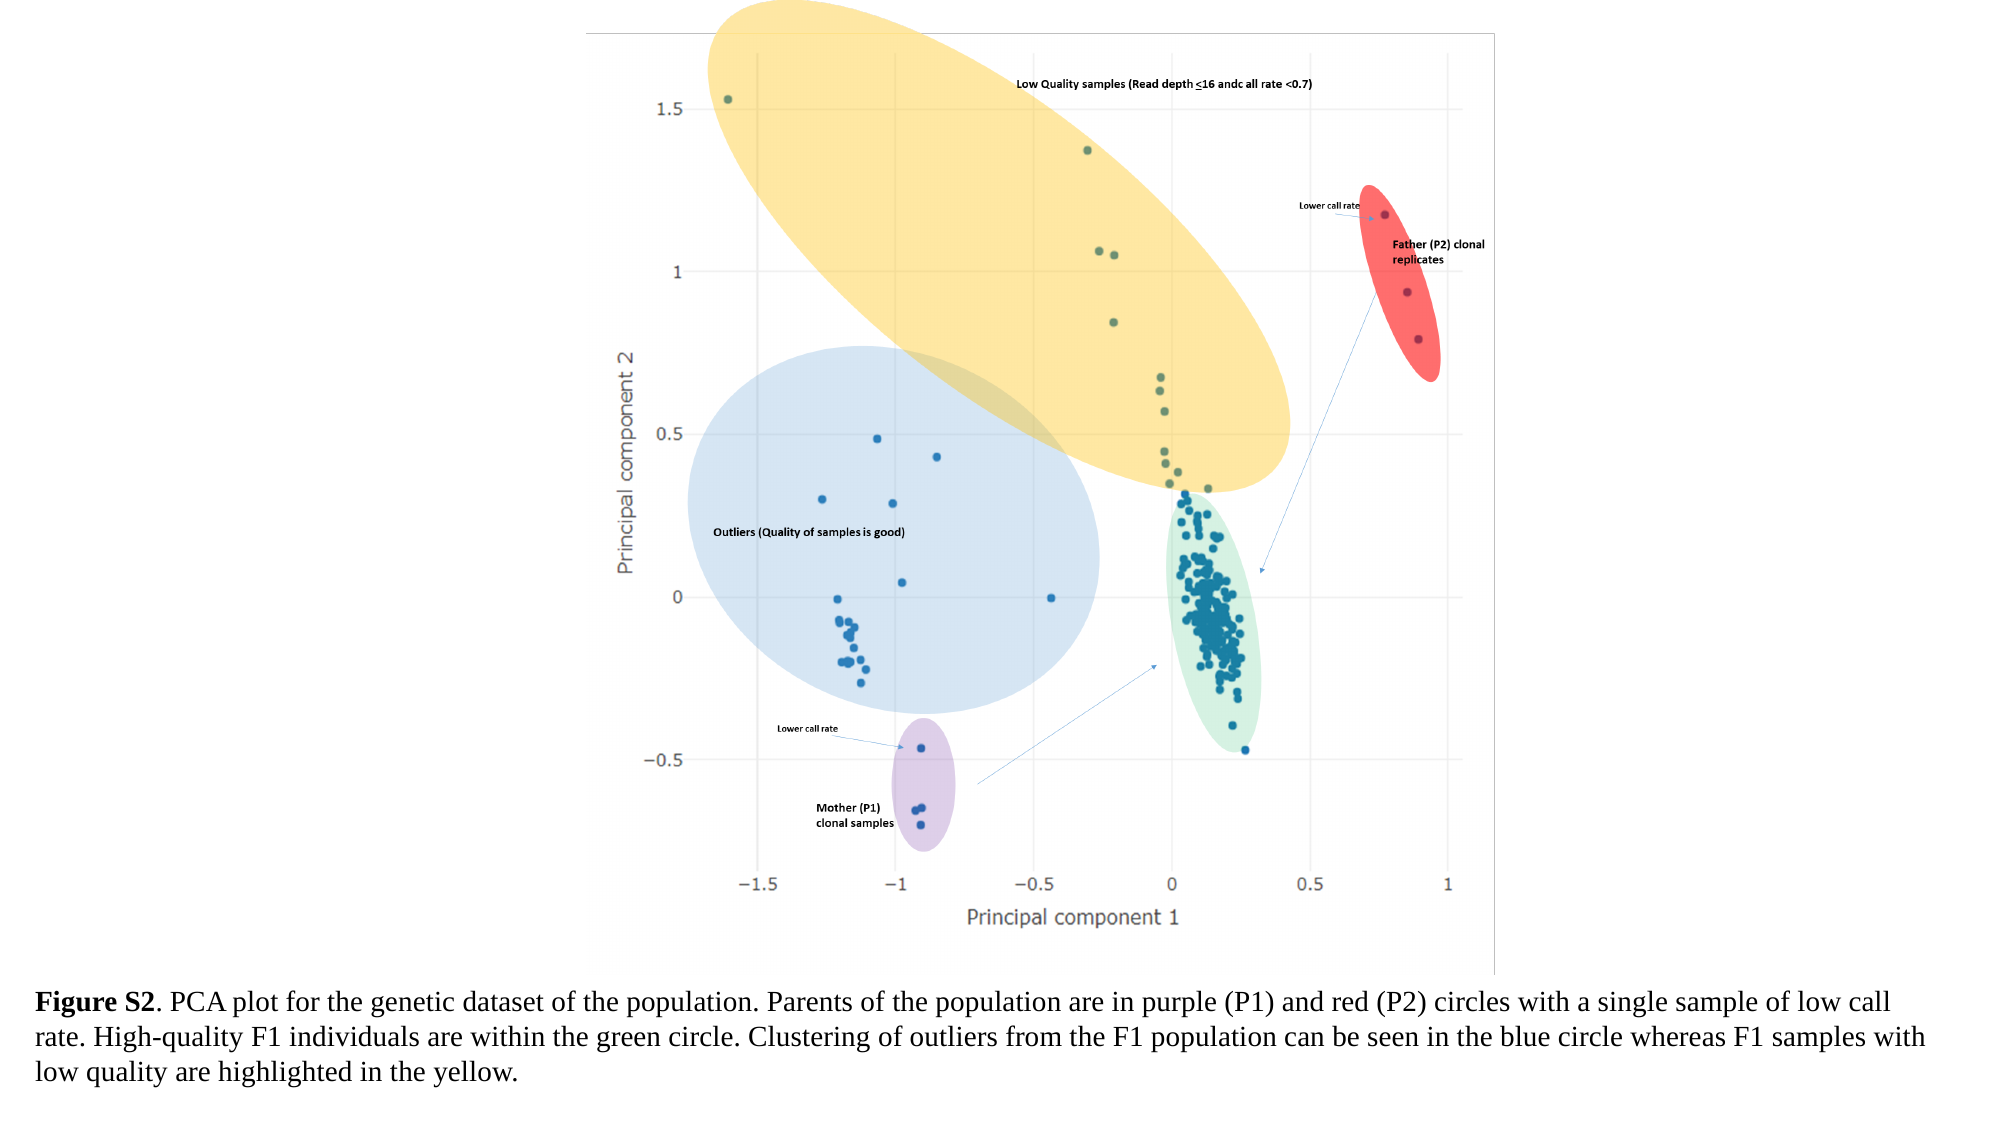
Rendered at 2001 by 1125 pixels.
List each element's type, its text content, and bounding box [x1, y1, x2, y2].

text_box Figure S2. PCA plot for the genetic dataset of the population. Parents of the population are in purple (P1) and red (P2) circles with a single sample of low call rate. High-quality F1 individuals are within the green circle. Clustering of outliers from the F1 population can be seen in the blue circle whereas F1 samples with low quality are highlighted in the yellow. [20, 974, 1960, 1095]
picture [586, 0, 1503, 975]
